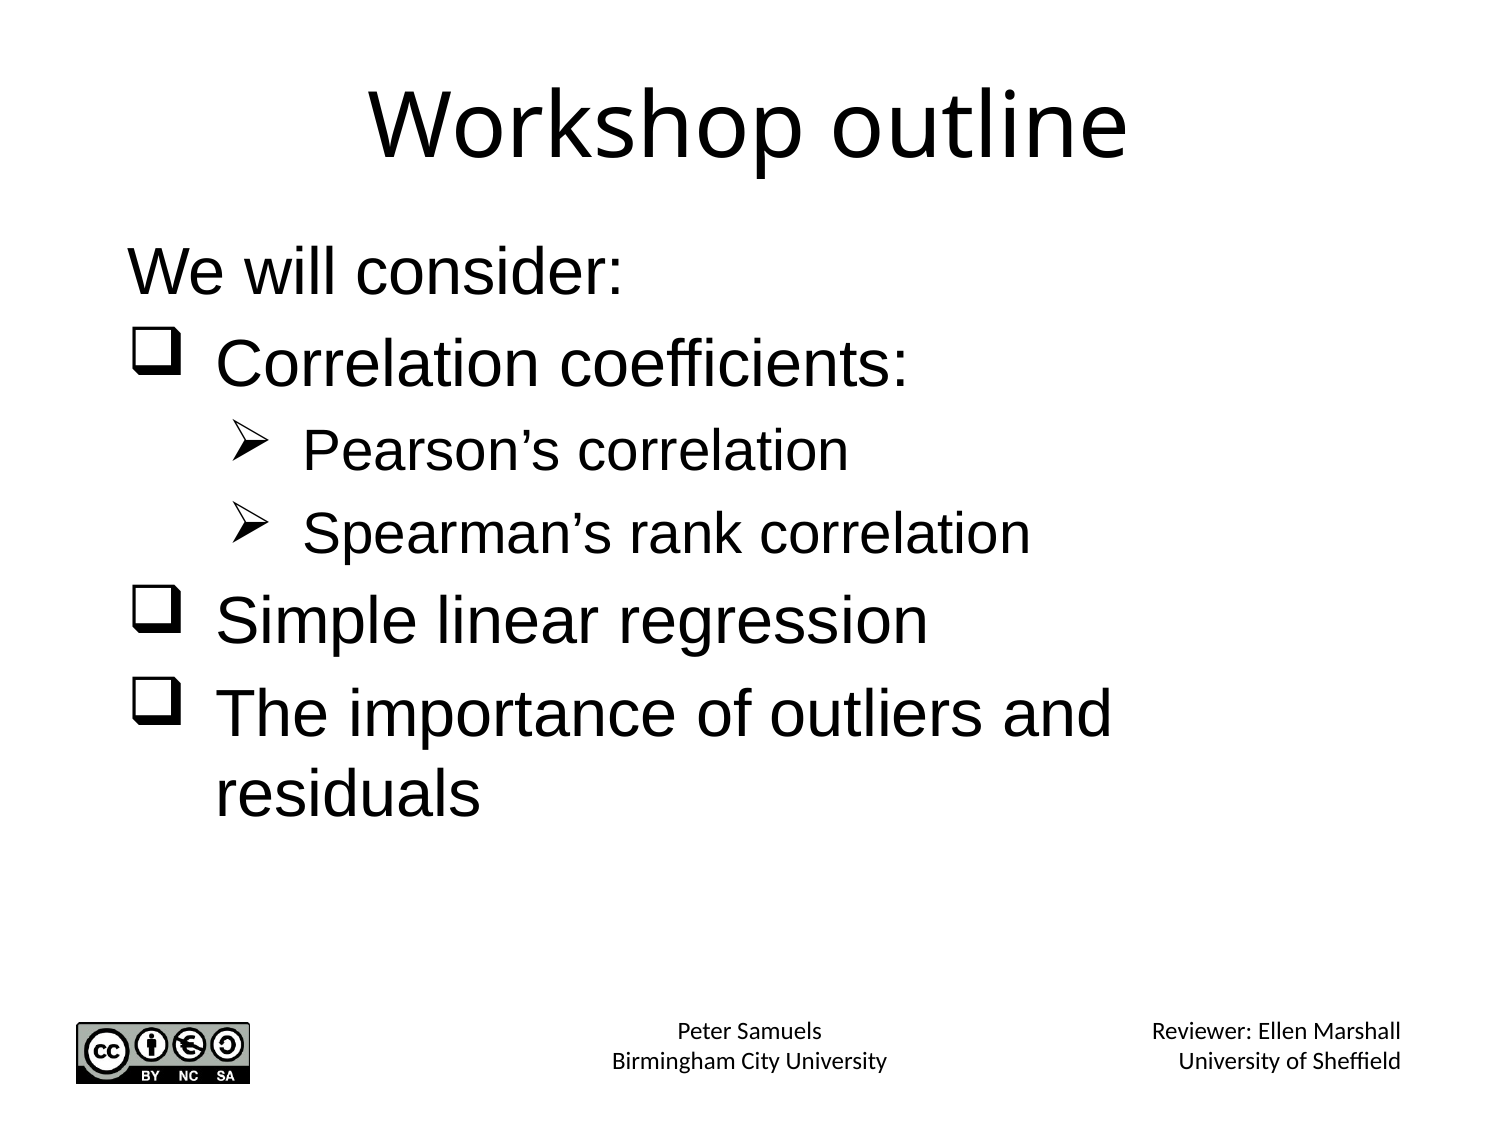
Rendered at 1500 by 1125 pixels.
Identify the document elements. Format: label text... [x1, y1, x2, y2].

text_box Reviewer: Ellen Marshall University of Sheffield [1038, 1007, 1417, 1083]
picture [76, 1022, 251, 1084]
list We will consider: Correlation coefficients: Pearson’s correlation Spearman’s rank correlation Simple linear regression The importance of outliers and residuals [112, 219, 1388, 870]
title Workshop outline [112, 54, 1388, 187]
text_box Peter Samuels Birmingham City University [549, 1007, 951, 1083]
